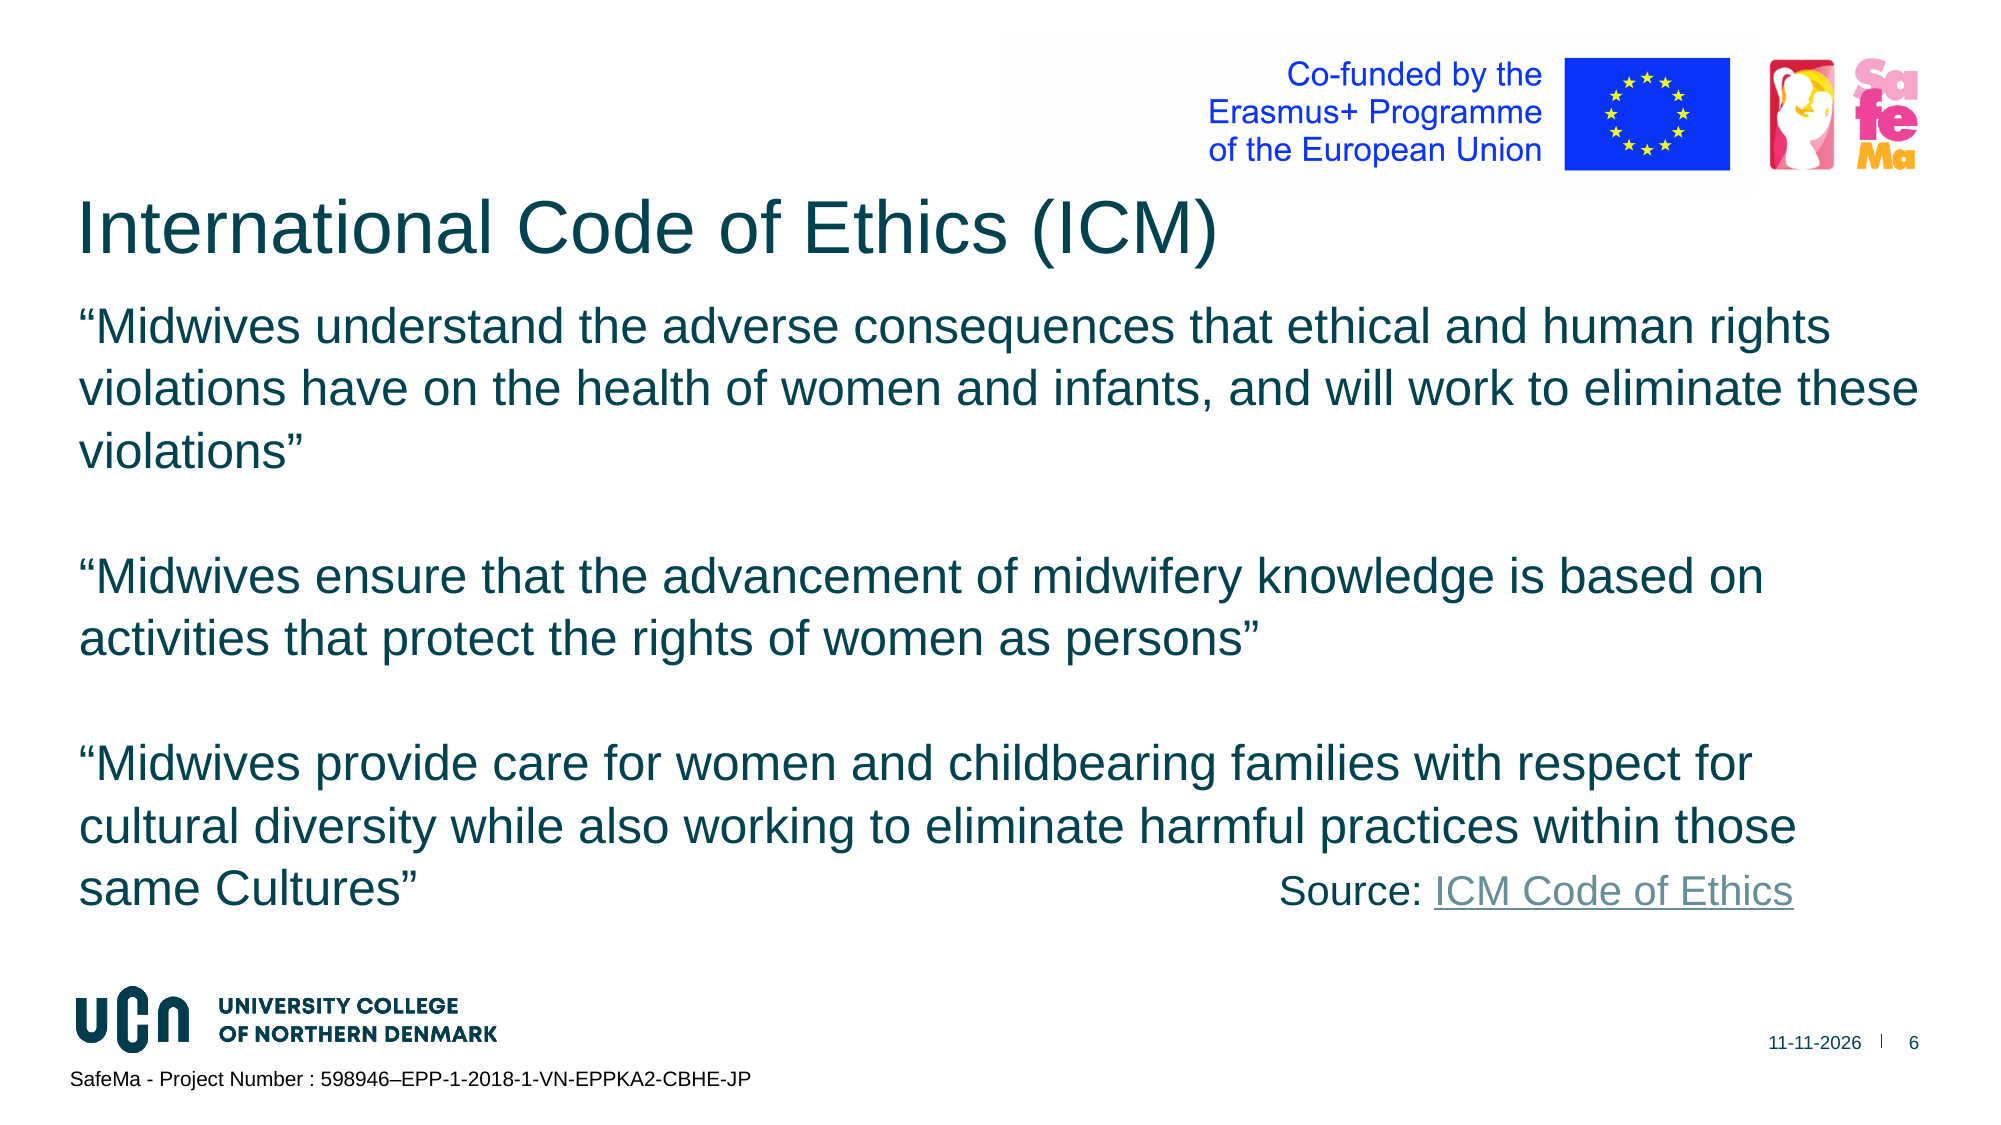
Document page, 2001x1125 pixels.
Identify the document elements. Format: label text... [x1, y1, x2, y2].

slide_number 6 [1874, 1021, 1920, 1063]
picture [128, 986, 497, 1053]
text_box SafeMa - Project Number : 598946–EPP-1-2018-1-VN-EPPKA2-CBHE-JP [54, 1058, 1107, 1099]
list “Midwives understand the adverse consequences that ethical and human rights violations have on the health of women and infants, and will work to eliminate these violations” “Midwives ensure that the advancement of midwifery knowledge is based on activities that protect the rights of women as persons” “Midwives provide care for women and childbearing families with respect for cultural diversity while also working to eliminate harmful practices within those same Cultures” Source: ICM Code of Ethics [78, 290, 1922, 904]
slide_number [1562, 1021, 1862, 1063]
picture [999, 30, 1757, 198]
picture [1767, 54, 1923, 173]
title International Code of Ethics (ICM) [76, 189, 1920, 254]
picture [76, 986, 127, 1053]
